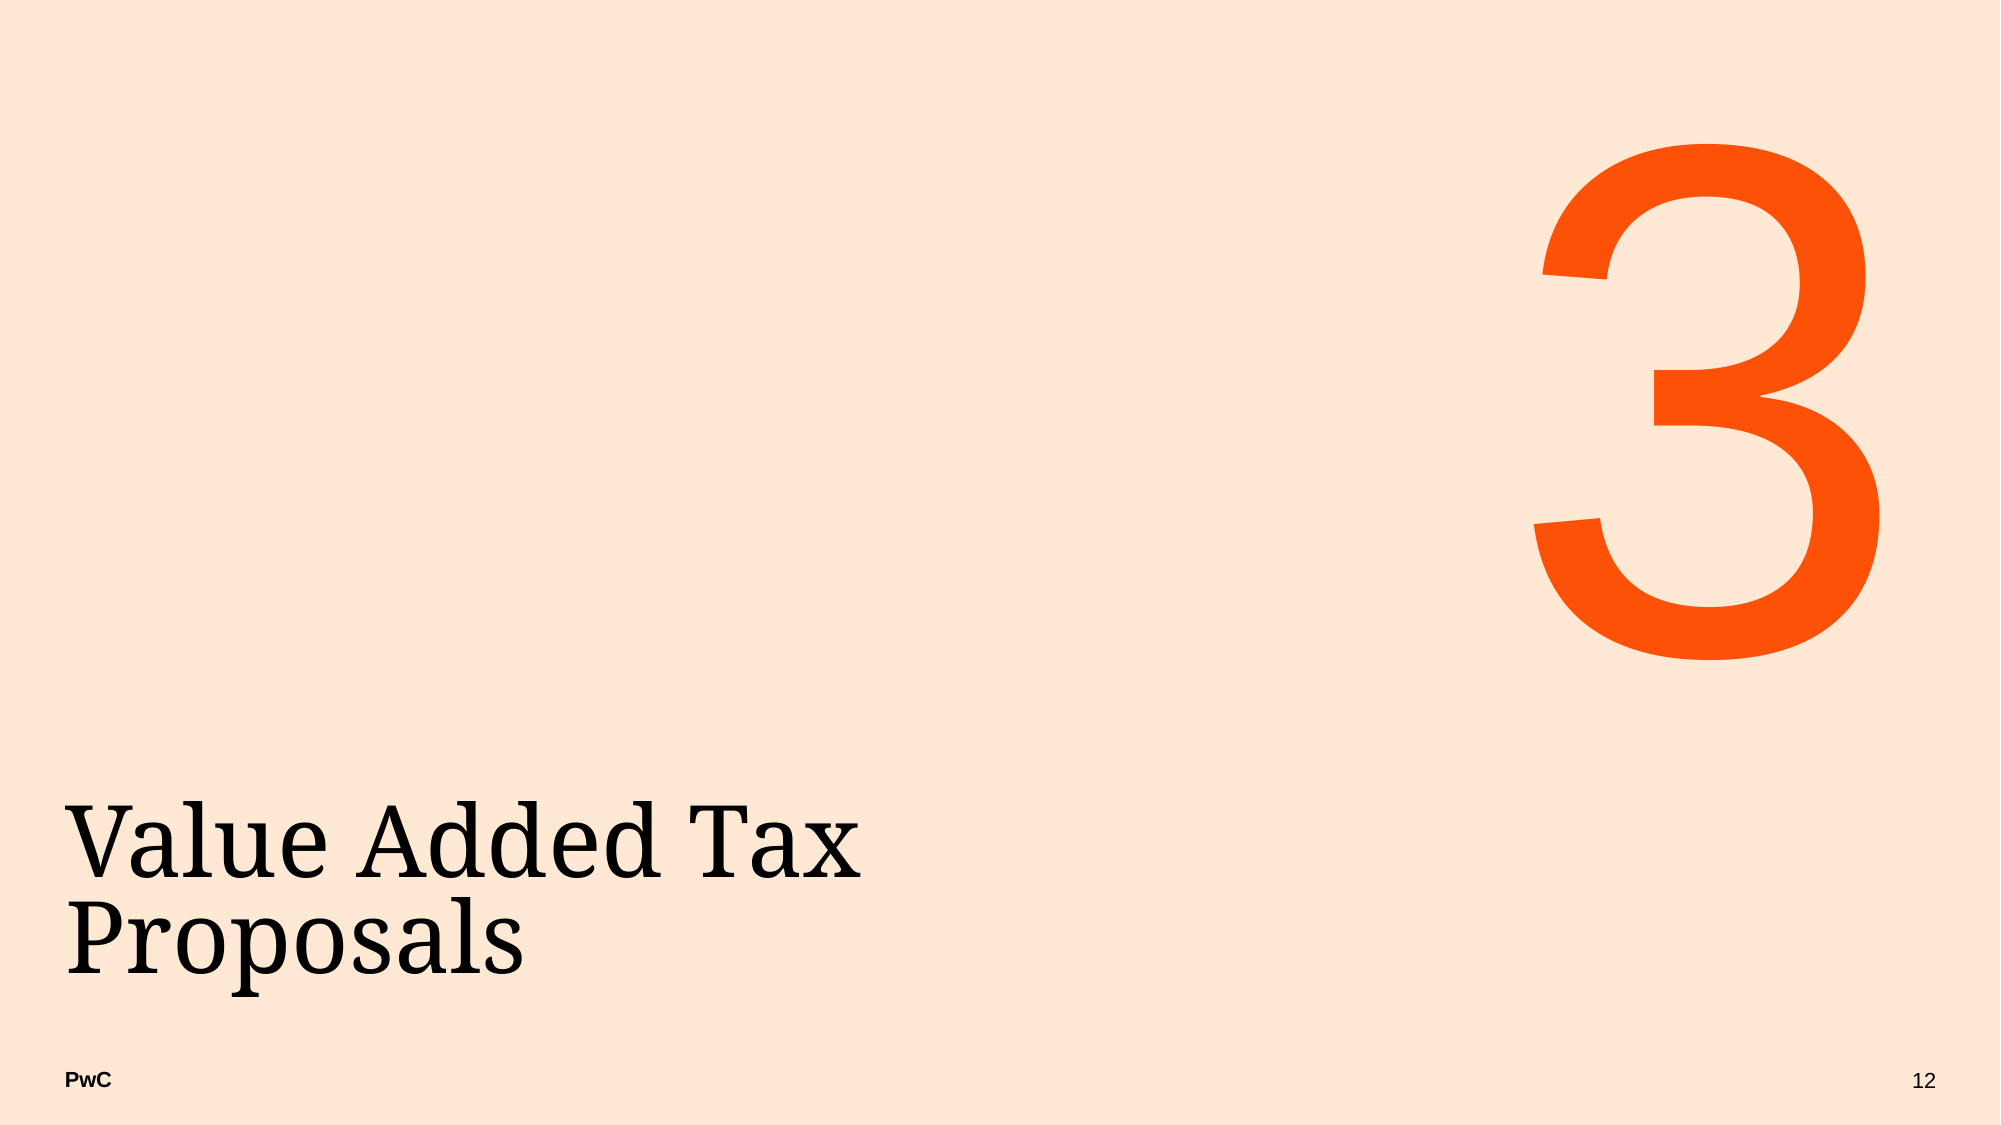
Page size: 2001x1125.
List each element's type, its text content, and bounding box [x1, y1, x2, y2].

list 3 [1344, 93, 1913, 801]
title Value Added Tax Proposals [65, 567, 1345, 993]
slide_number 12 [1887, 1066, 1936, 1093]
